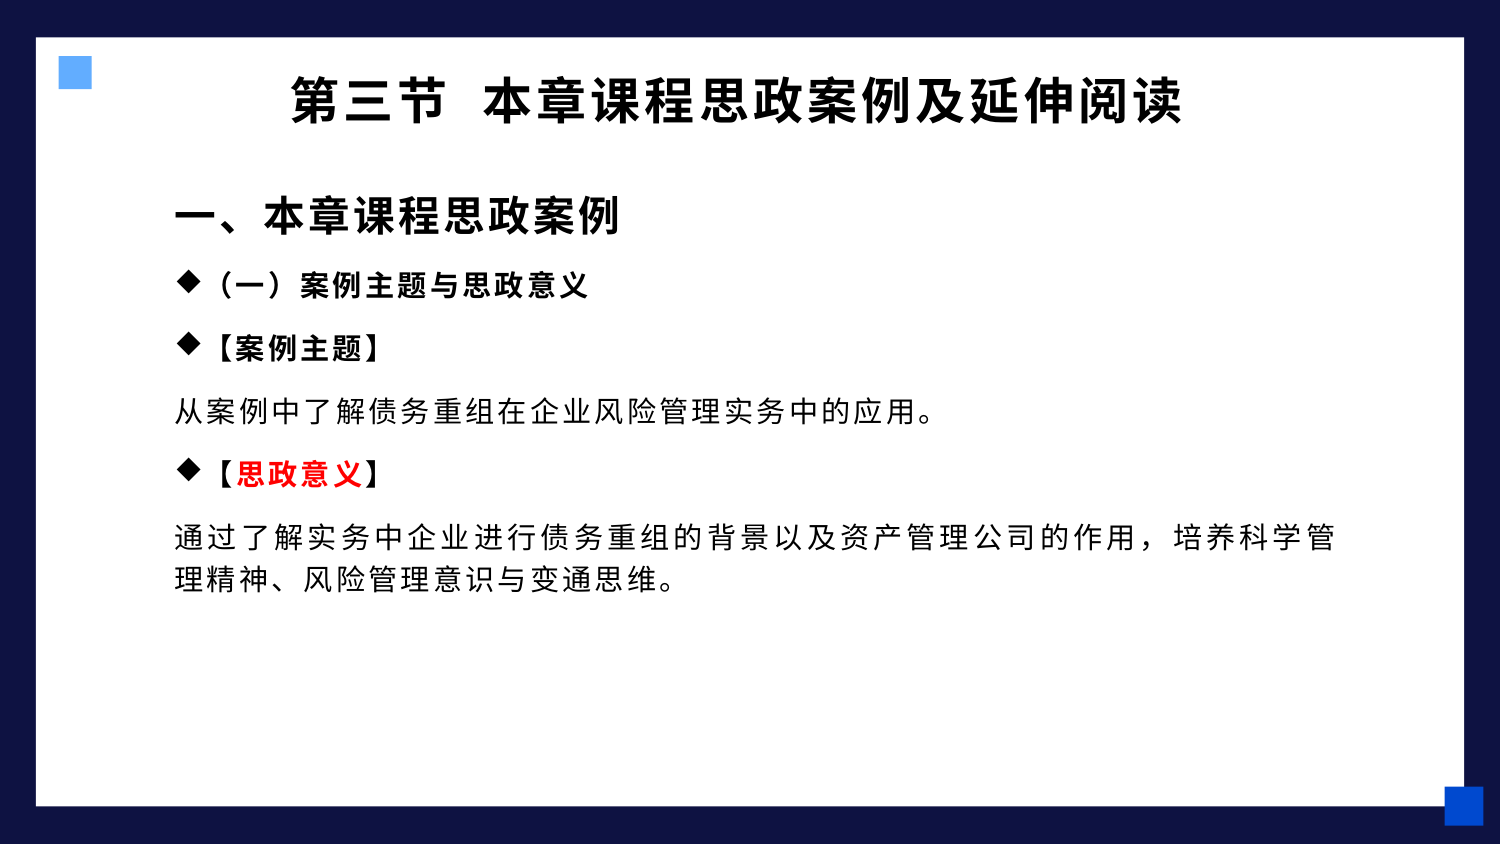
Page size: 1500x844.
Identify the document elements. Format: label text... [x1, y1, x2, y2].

list 一、本章课程思政案例 （一）案例主题与思政意义 【案例主题】 从案例中了解债务重组在企业风险管理实务中的应用。 【思政意义】 通过了解实务中企业进行债务重组的背景以及资产管理公司的作用，培养科学管理精神、风险管理意识与变通思维。 [157, 179, 1353, 604]
title 第三节 本章课程思政案例及延伸阅读 [141, 48, 1327, 138]
